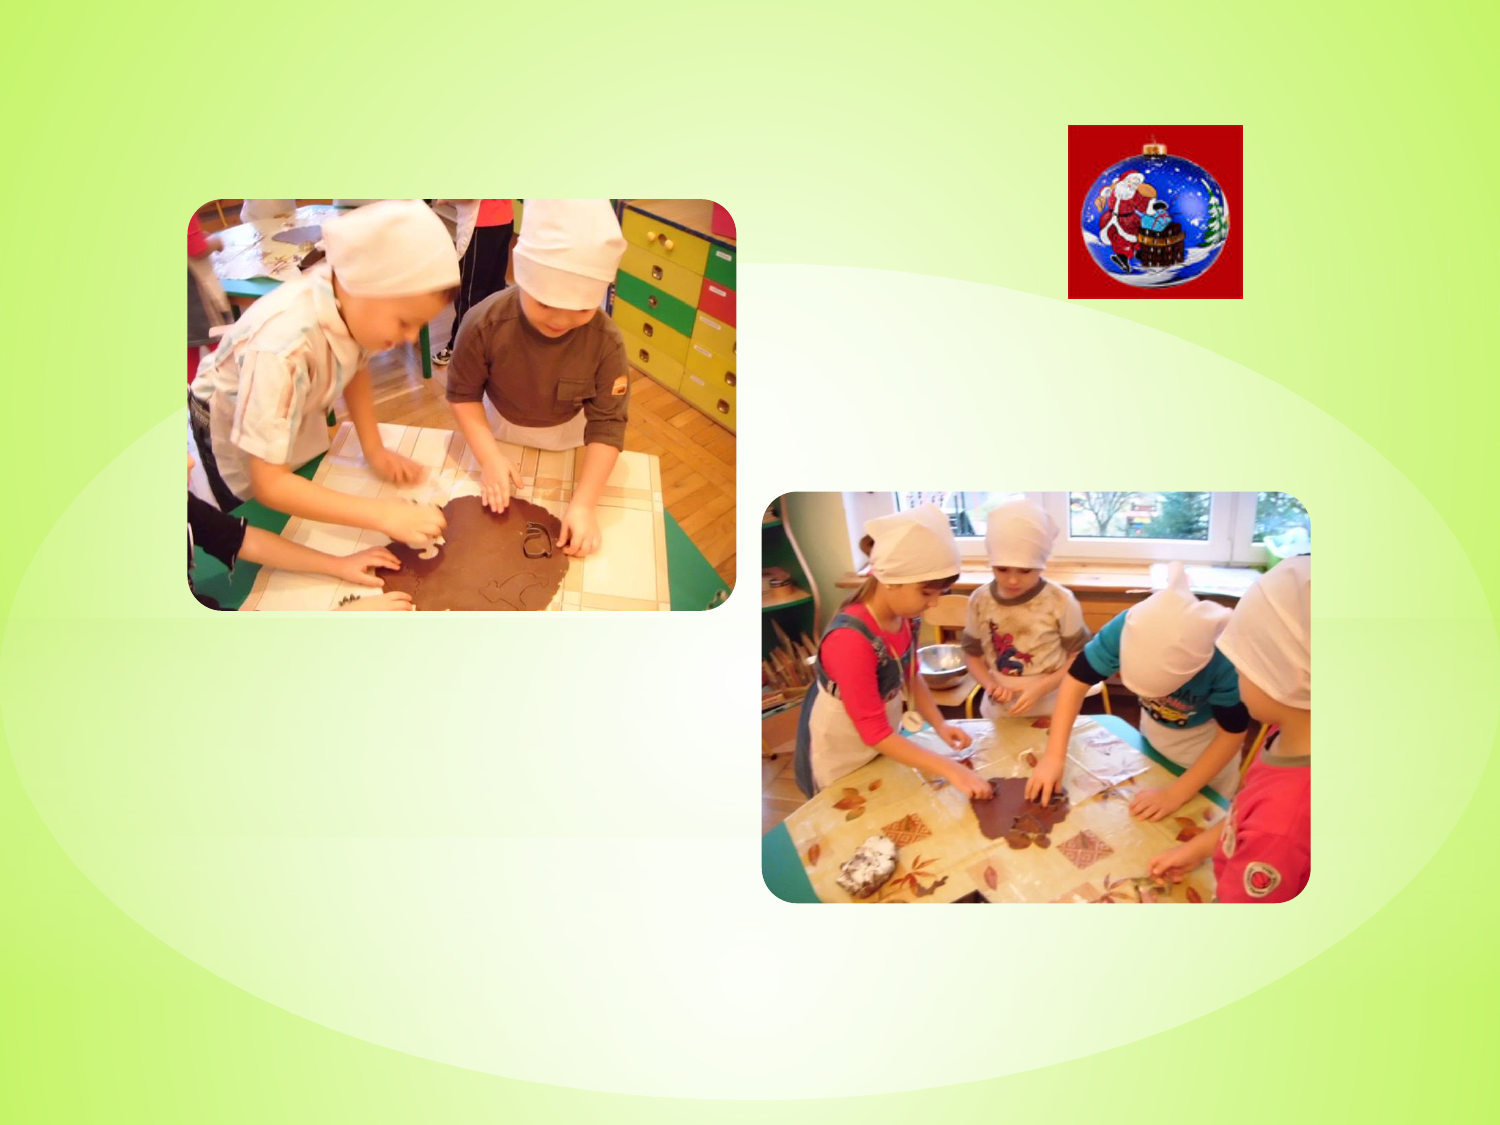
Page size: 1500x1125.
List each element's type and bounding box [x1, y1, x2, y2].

list [187, 198, 737, 612]
picture [1068, 125, 1243, 300]
list [761, 491, 1311, 904]
